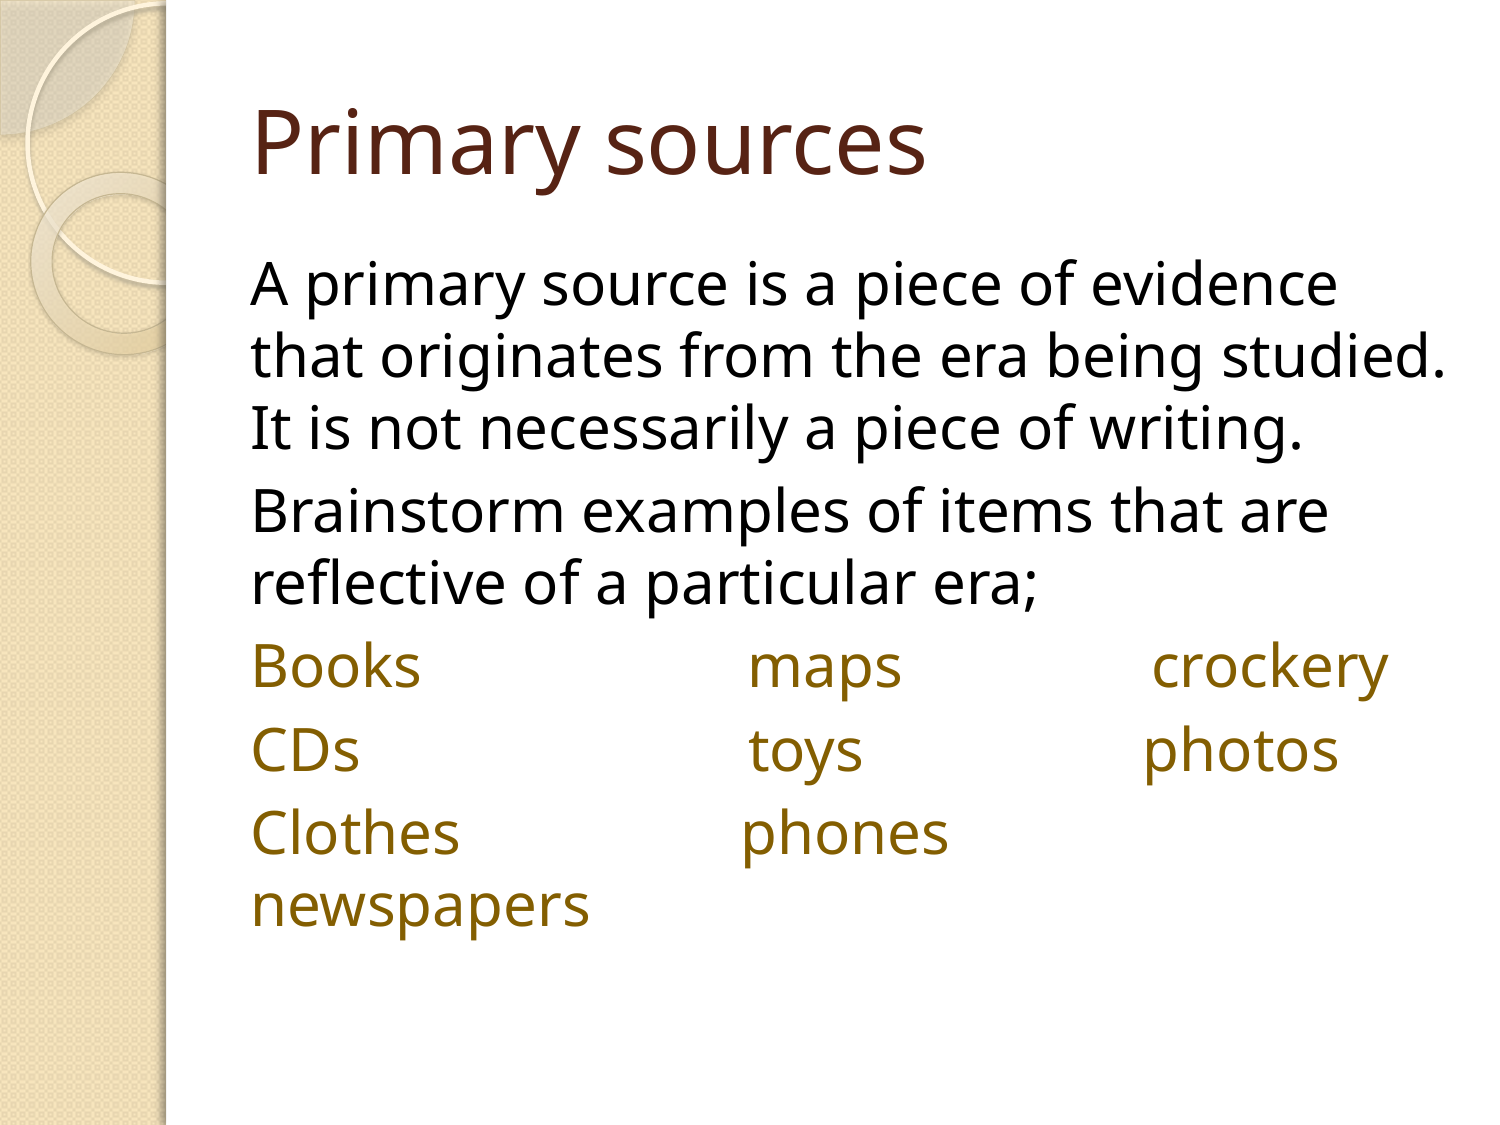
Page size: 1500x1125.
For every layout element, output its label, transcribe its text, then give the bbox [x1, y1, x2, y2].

list A primary source is a piece of evidence that originates from the era being studied. It is not necessarily a piece of writing. Brainstorm examples of items that are reflective of a particular era; Books maps crockery CDs toys photos Clothes phones newspapers [235, 237, 1466, 1026]
title Primary sources [235, 45, 1466, 233]
